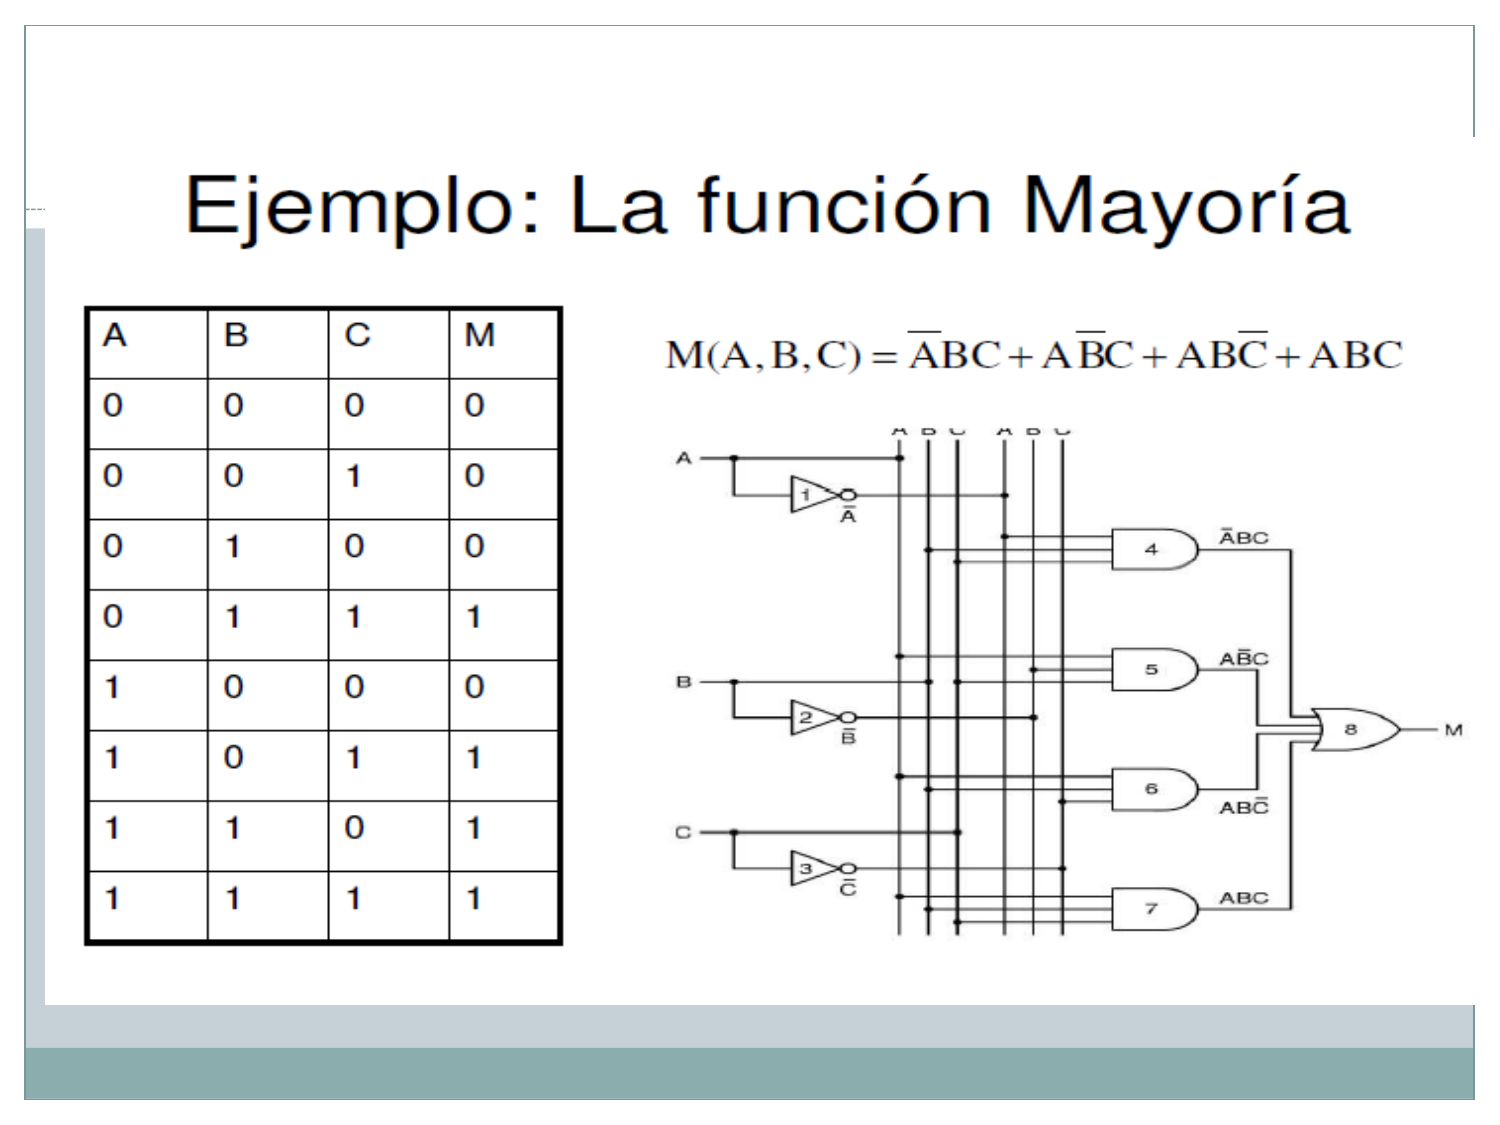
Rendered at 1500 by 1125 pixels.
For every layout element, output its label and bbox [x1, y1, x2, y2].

list [45, 136, 1500, 1006]
